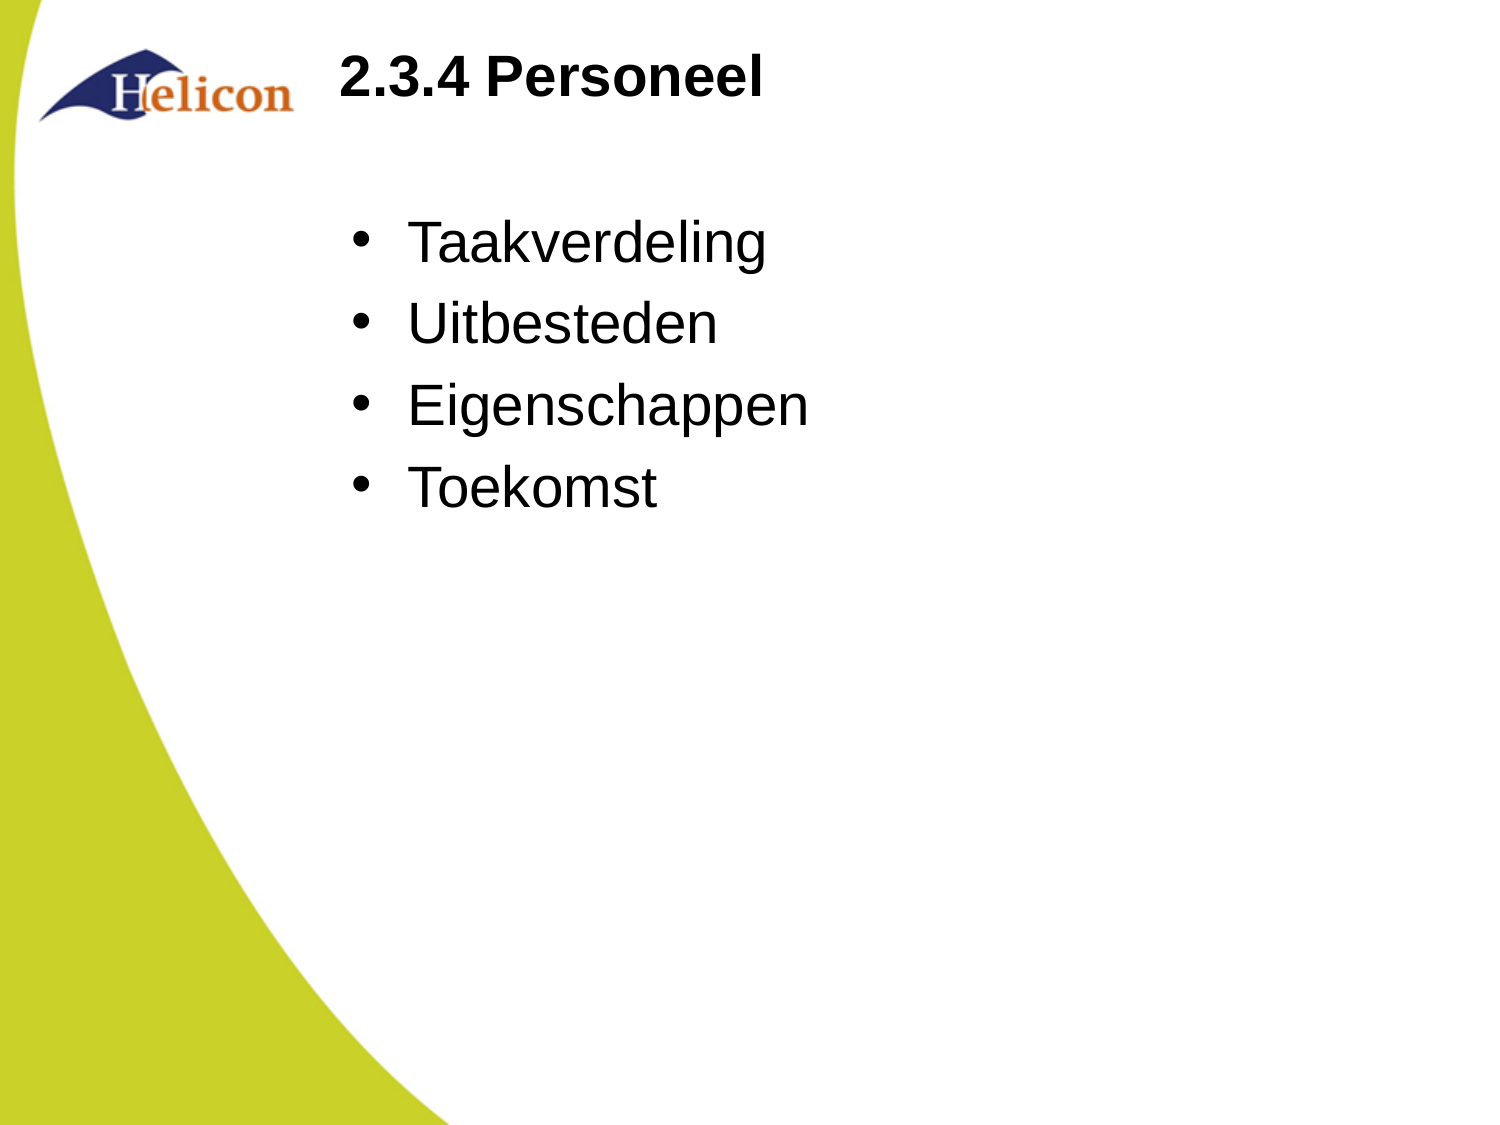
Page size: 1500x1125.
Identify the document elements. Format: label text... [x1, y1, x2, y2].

list Taakverdeling Uitbesteden Eigenschappen Toekomst [336, 196, 1425, 1005]
title 2.3.4 Personeel [324, 54, 1415, 161]
picture [0, 0, 1500, 1125]
